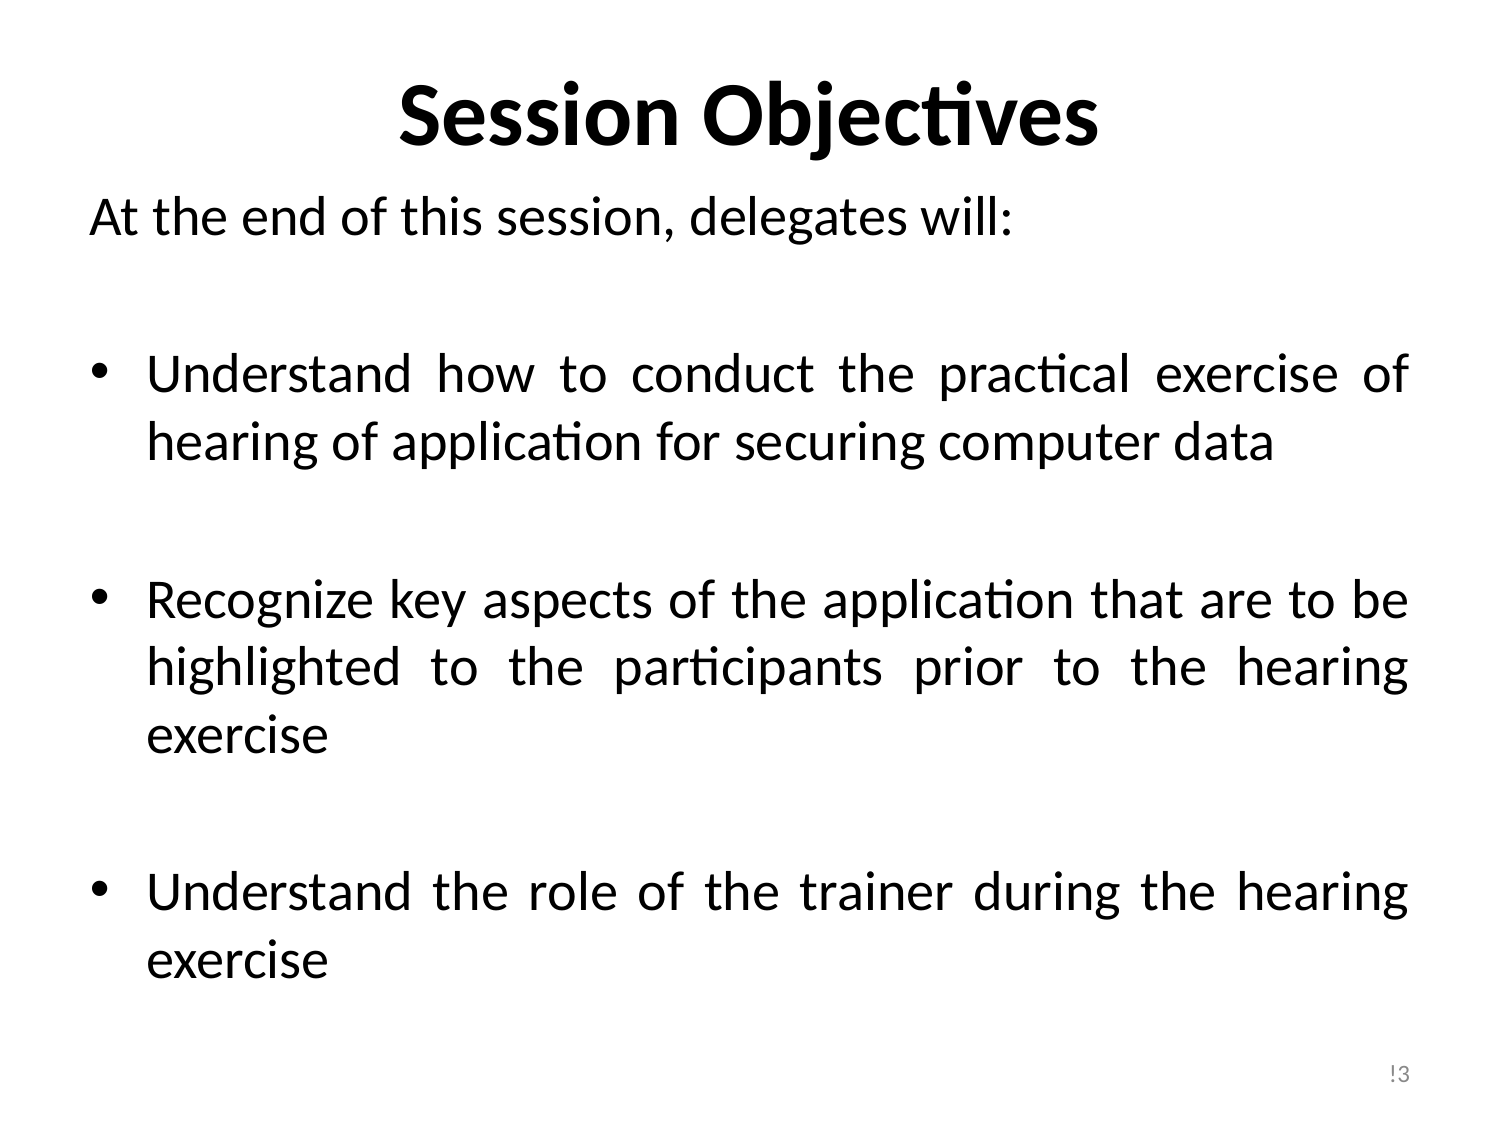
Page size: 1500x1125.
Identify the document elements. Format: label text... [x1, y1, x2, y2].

title Session Objectives [75, 45, 1425, 171]
slide_number !3 [1074, 1042, 1425, 1103]
text_box At the end of this session, delegates will: Understand how to conduct the practical exercise of hearing of application for securing computer data Recognize key aspects of the application that are to be highlighted to the participants prior to the hearing exercise Understand the role of the trainer during the hearing exercise [74, 171, 1425, 1048]
